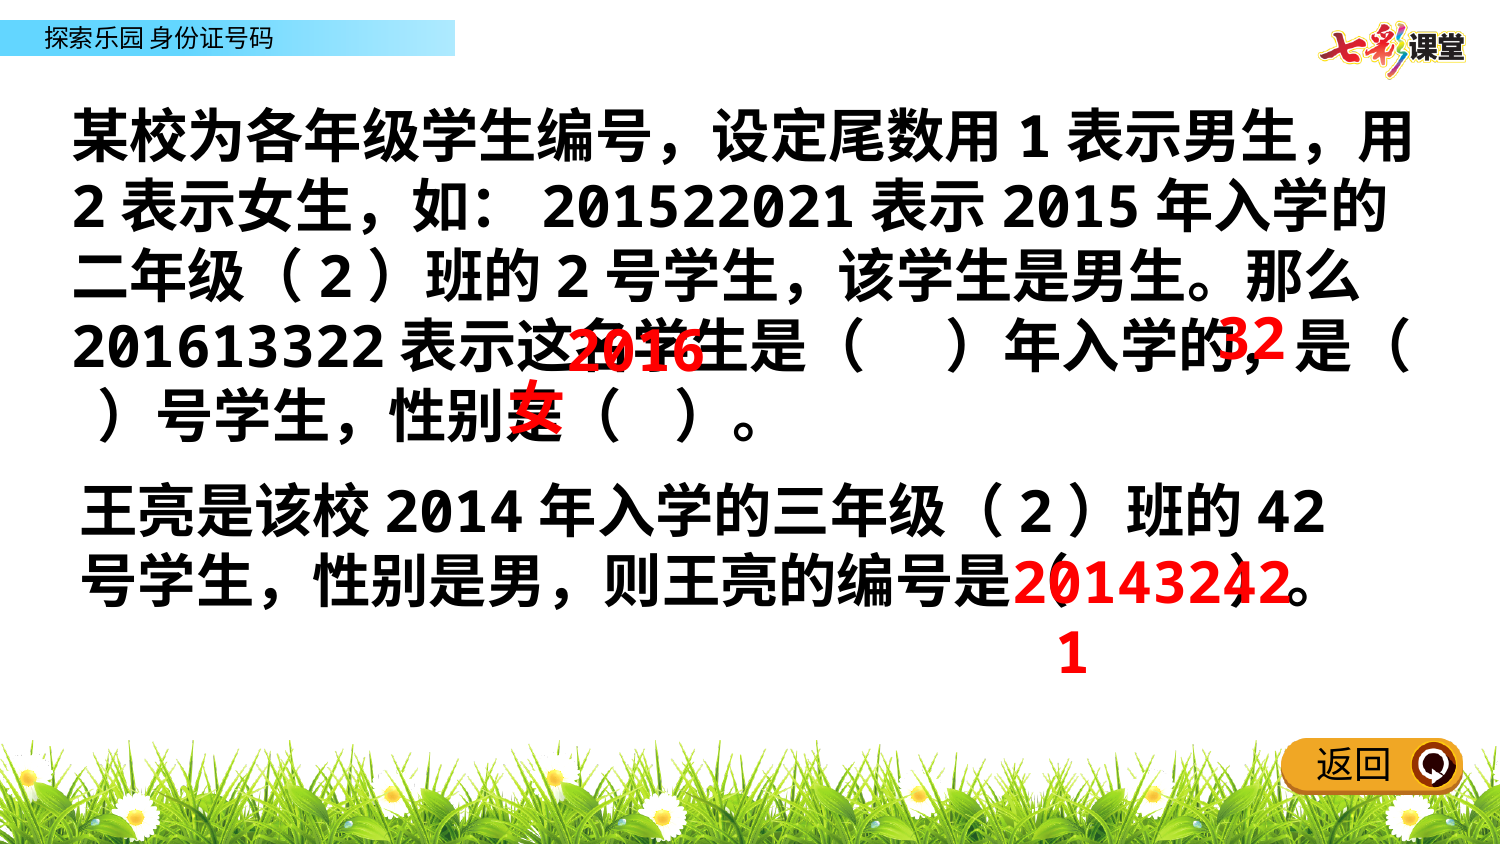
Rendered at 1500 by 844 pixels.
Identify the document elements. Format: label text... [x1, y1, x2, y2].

text_box 2016 [551, 305, 739, 376]
text_box 某校为各年级学生编号，设定尾数用1表示男生，用2表示女生，如：201522021表示2015年入学的二年级（2）班的2号学生，该学生是男生。那么201613322表示这名学生是（ ）年入学的，是（ ）号学生，性别是（ ）。 [56, 92, 1447, 423]
picture [0, 740, 1500, 844]
text_box 32 [1201, 293, 1388, 364]
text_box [1281, 733, 1464, 795]
text_box 201432421 [998, 538, 1338, 608]
text_box 王亮是该校2014年入学的三年级（2）班的42号学生，性别是男，则王亮的编号是（ ）。 [64, 467, 1408, 670]
picture [1316, 20, 1468, 80]
text_box 女 [492, 363, 680, 434]
